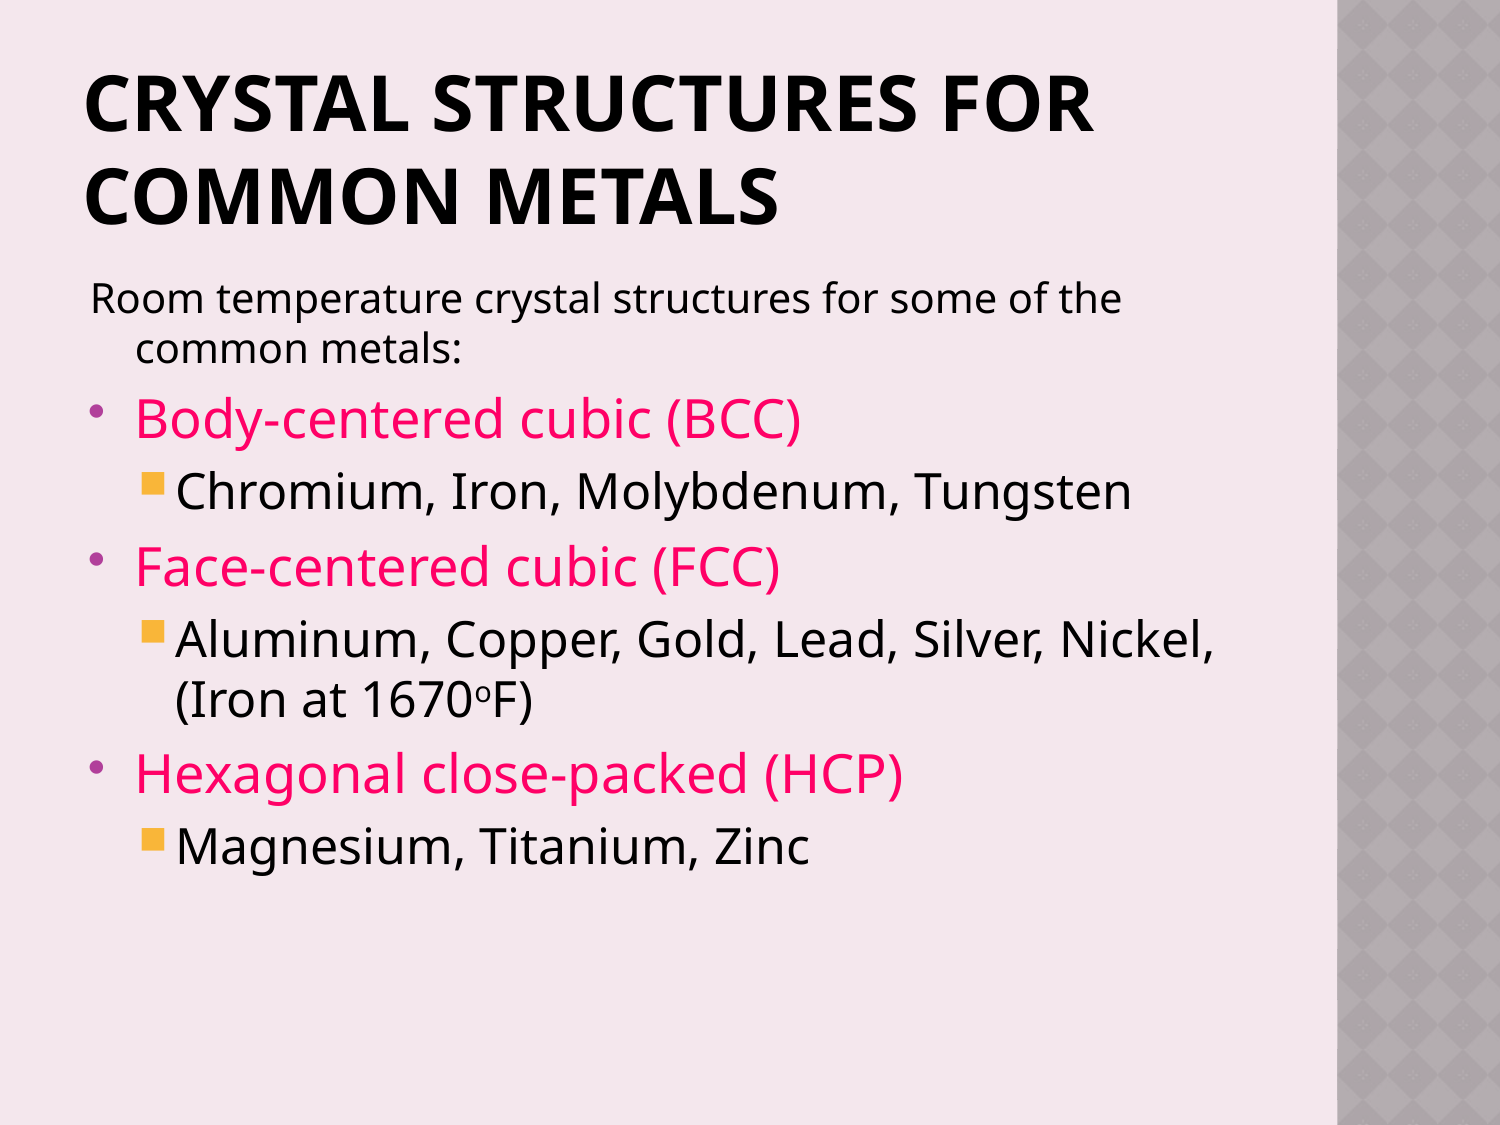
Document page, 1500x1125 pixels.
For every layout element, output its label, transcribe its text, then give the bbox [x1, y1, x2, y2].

title Crystal Structures for Common Metals [75, 52, 1263, 240]
list Room temperature crystal structures for some of the common metals: Body‑centered cubic (BCC) Chromium, Iron, Molybdenum, Tungsten Face‑centered cubic (FCC) Aluminum, Copper, Gold, Lead, Silver, Nickel, (Iron at 1670oF) Hexagonal close‑packed (HCP) Magnesium, Titanium, Zinc [75, 264, 1263, 1059]
